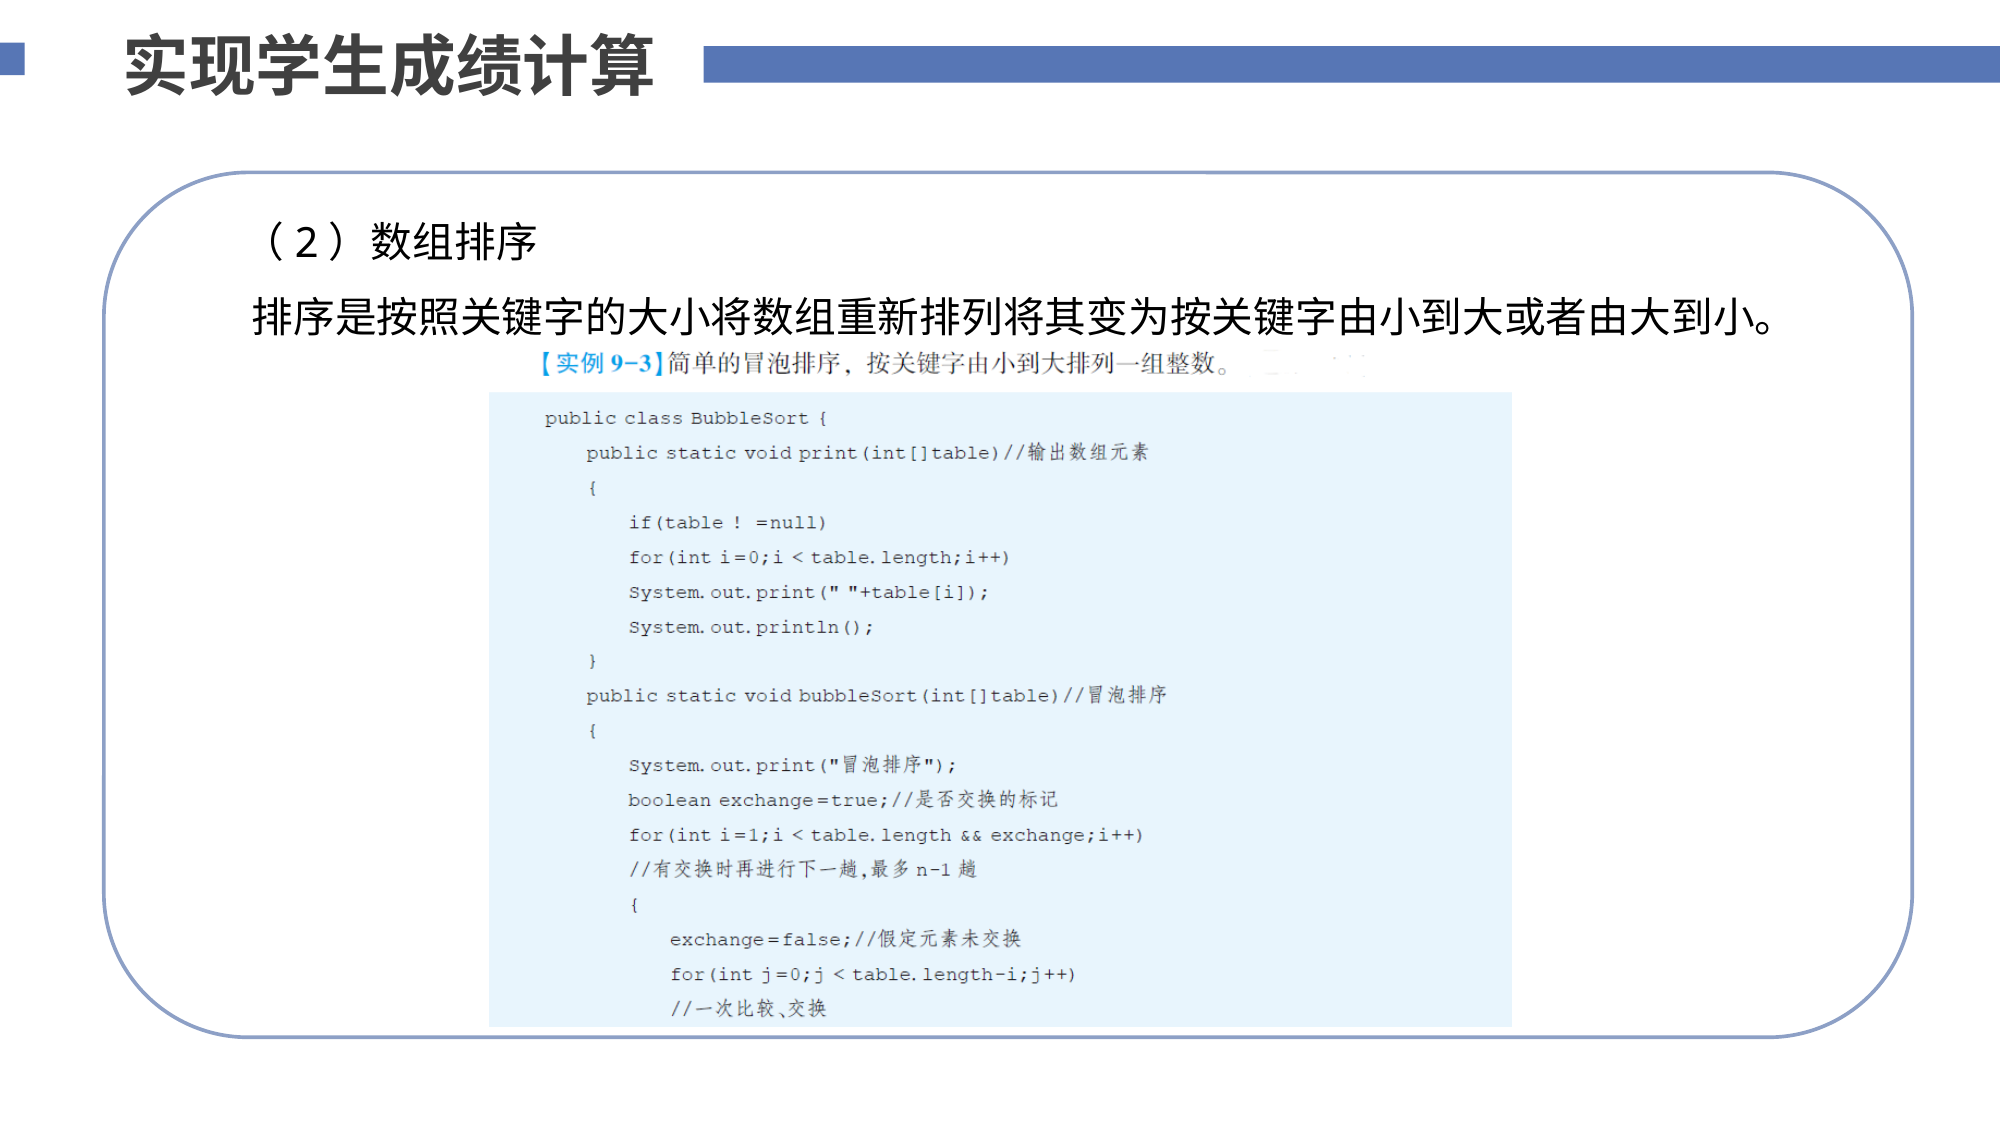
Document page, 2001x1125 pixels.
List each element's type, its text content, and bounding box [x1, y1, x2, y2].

text_box 实现学生成绩计算 [122, 23, 657, 104]
text_box [102, 171, 1914, 1039]
picture [488, 340, 1512, 1027]
text_box [0, 41, 26, 76]
text_box [702, 45, 2000, 84]
text_box （2）数组排序 排序是按照关键字的大小将数组重新排列将其变为按关键字由小到大或者由大到小。 [204, 190, 1812, 341]
